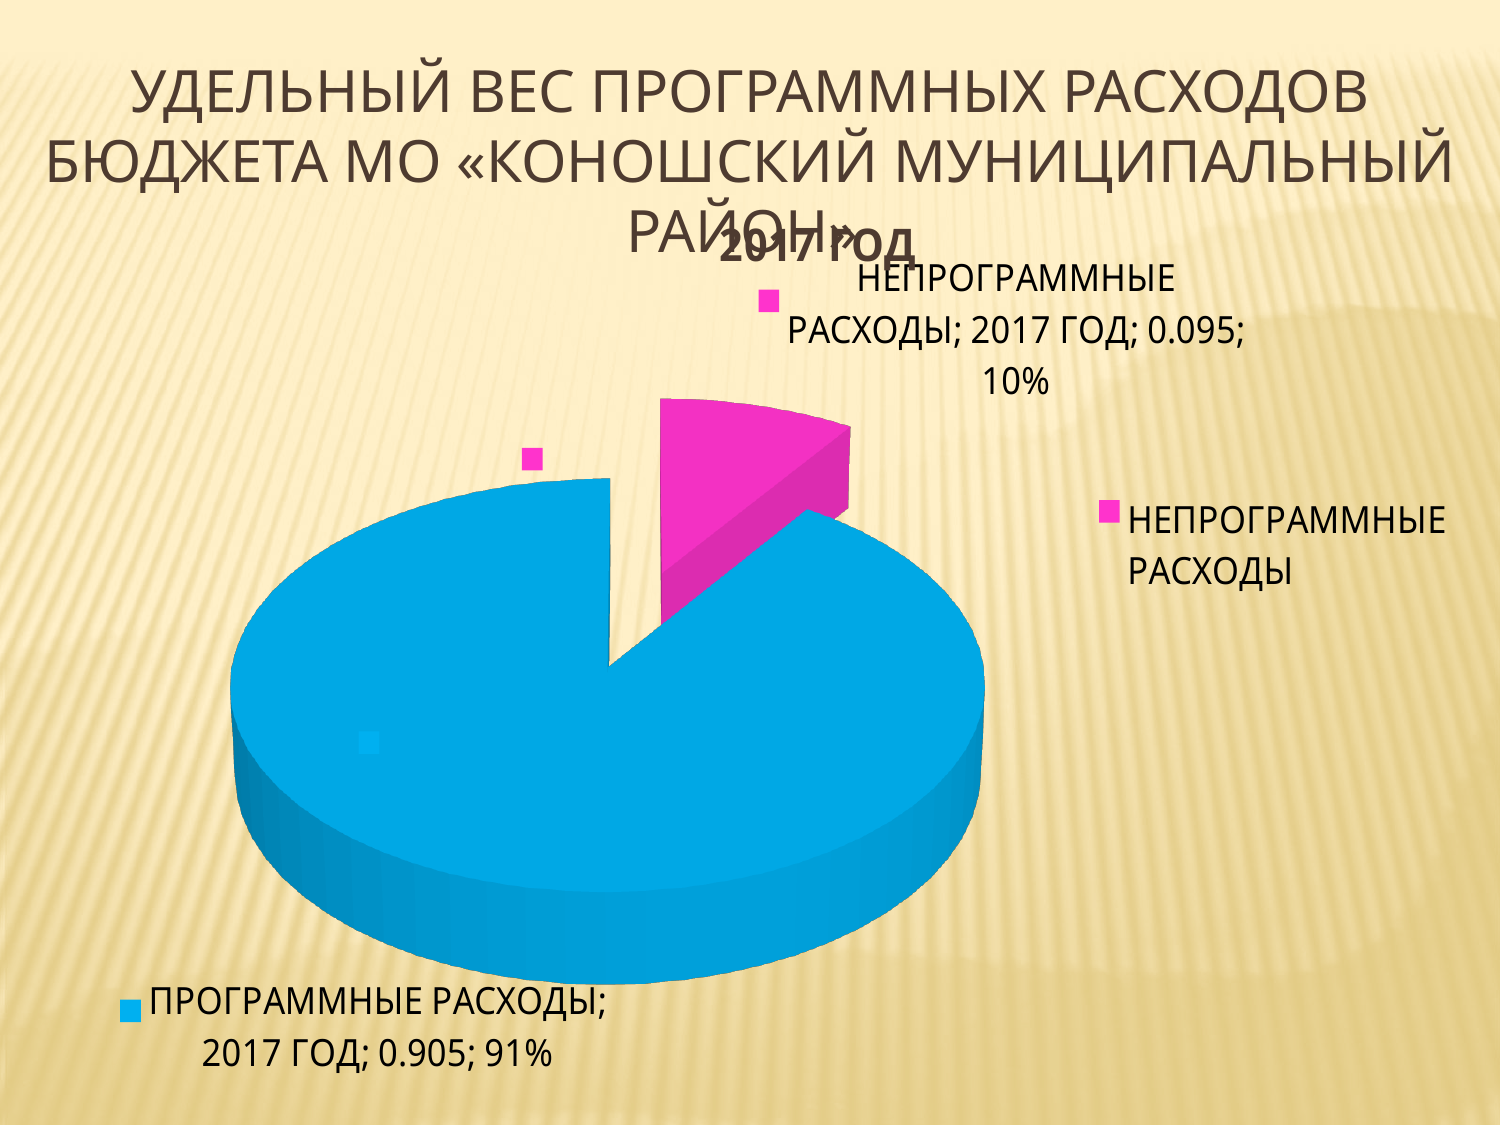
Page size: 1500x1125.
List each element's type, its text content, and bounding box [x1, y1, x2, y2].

chart [0, 198, 1500, 1125]
text_box УДЕЛЬНЫЙ ВЕС ПРОГРАММНЫХ РАСХОДОВ БЮДЖЕТА МО «КОНОШСКИЙ МУНИЦИПАЛЬНЫЙ РАЙОН» [0, 46, 1500, 198]
